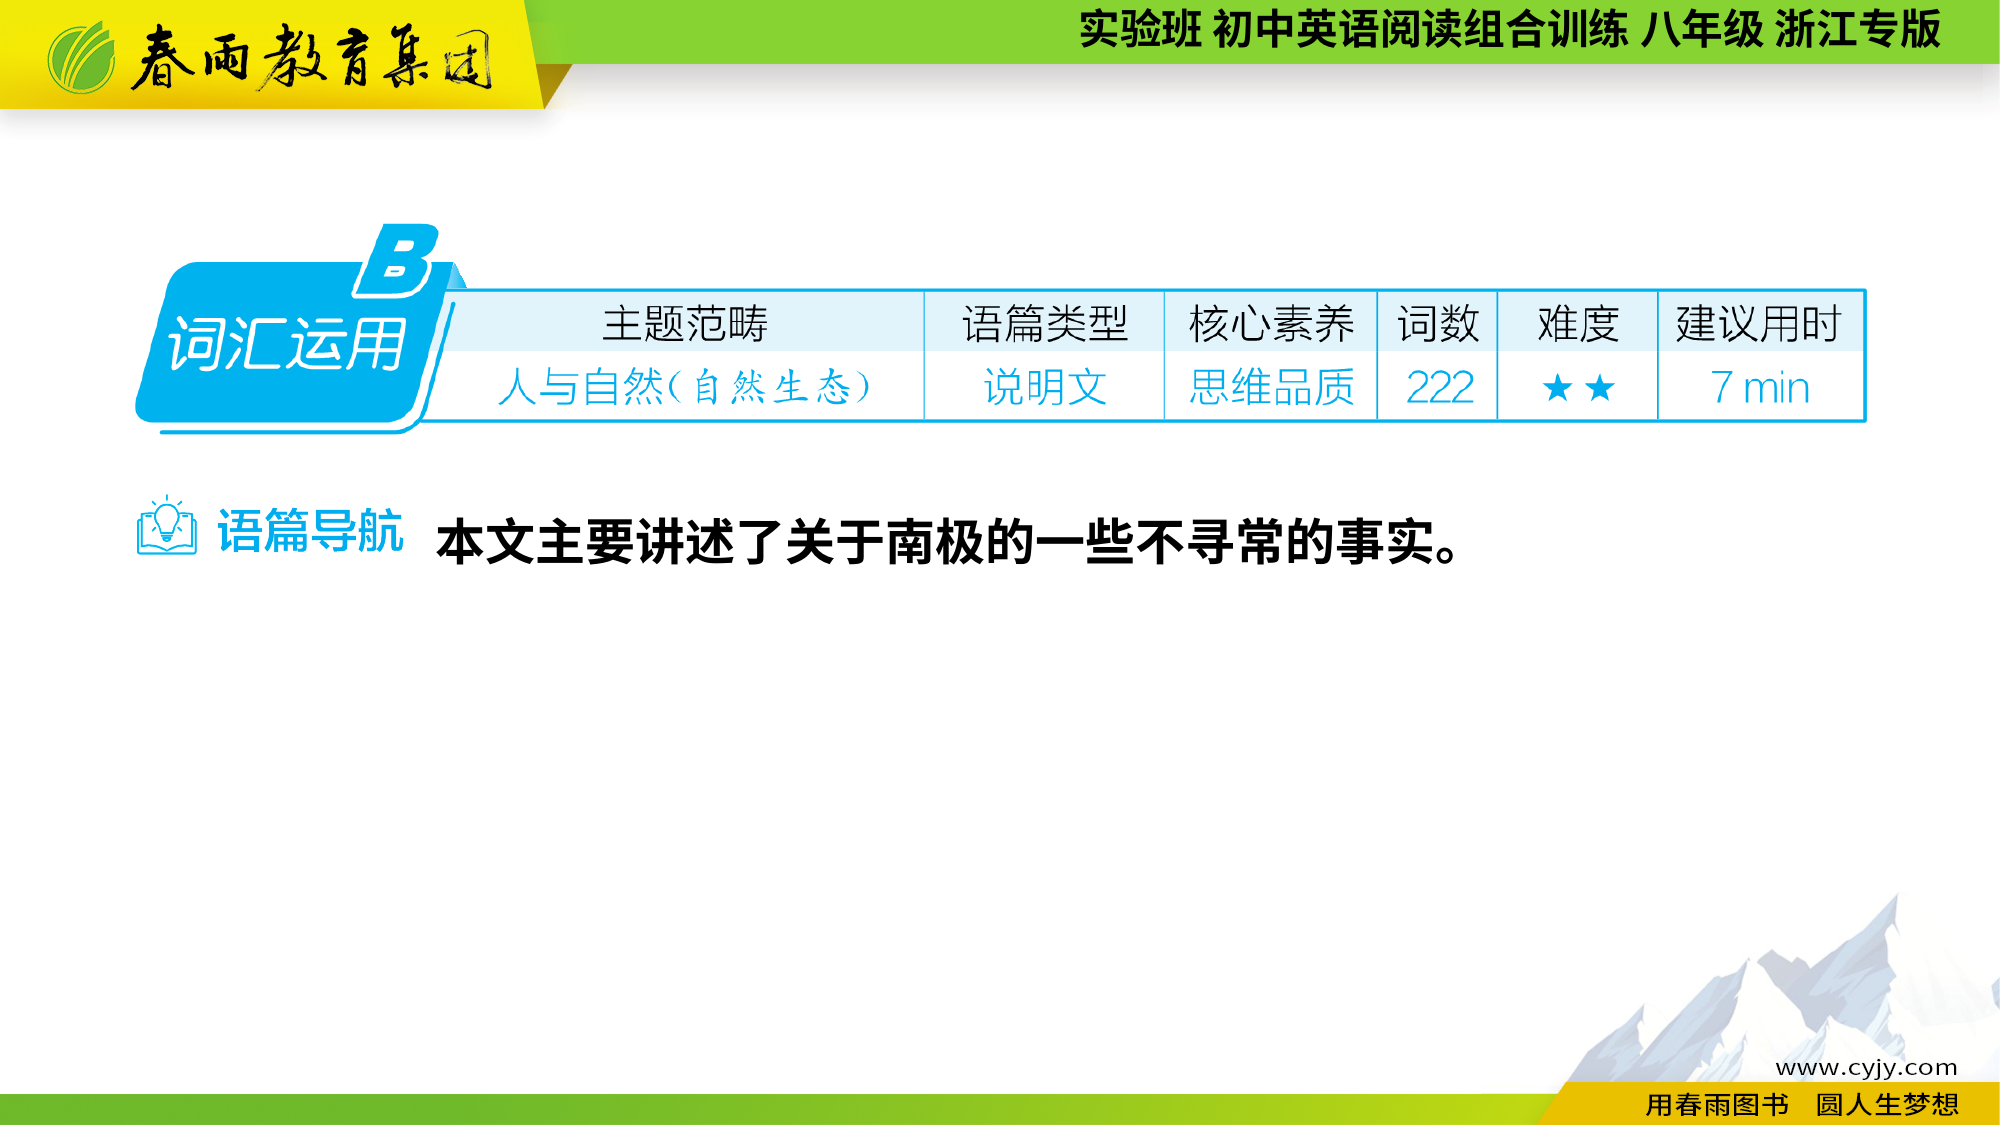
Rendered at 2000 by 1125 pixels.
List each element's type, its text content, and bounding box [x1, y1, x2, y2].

picture [0, 0, 2000, 1125]
list 本文主要讲述了关于南极的一些不寻常的事实。 [59, 472, 1944, 568]
